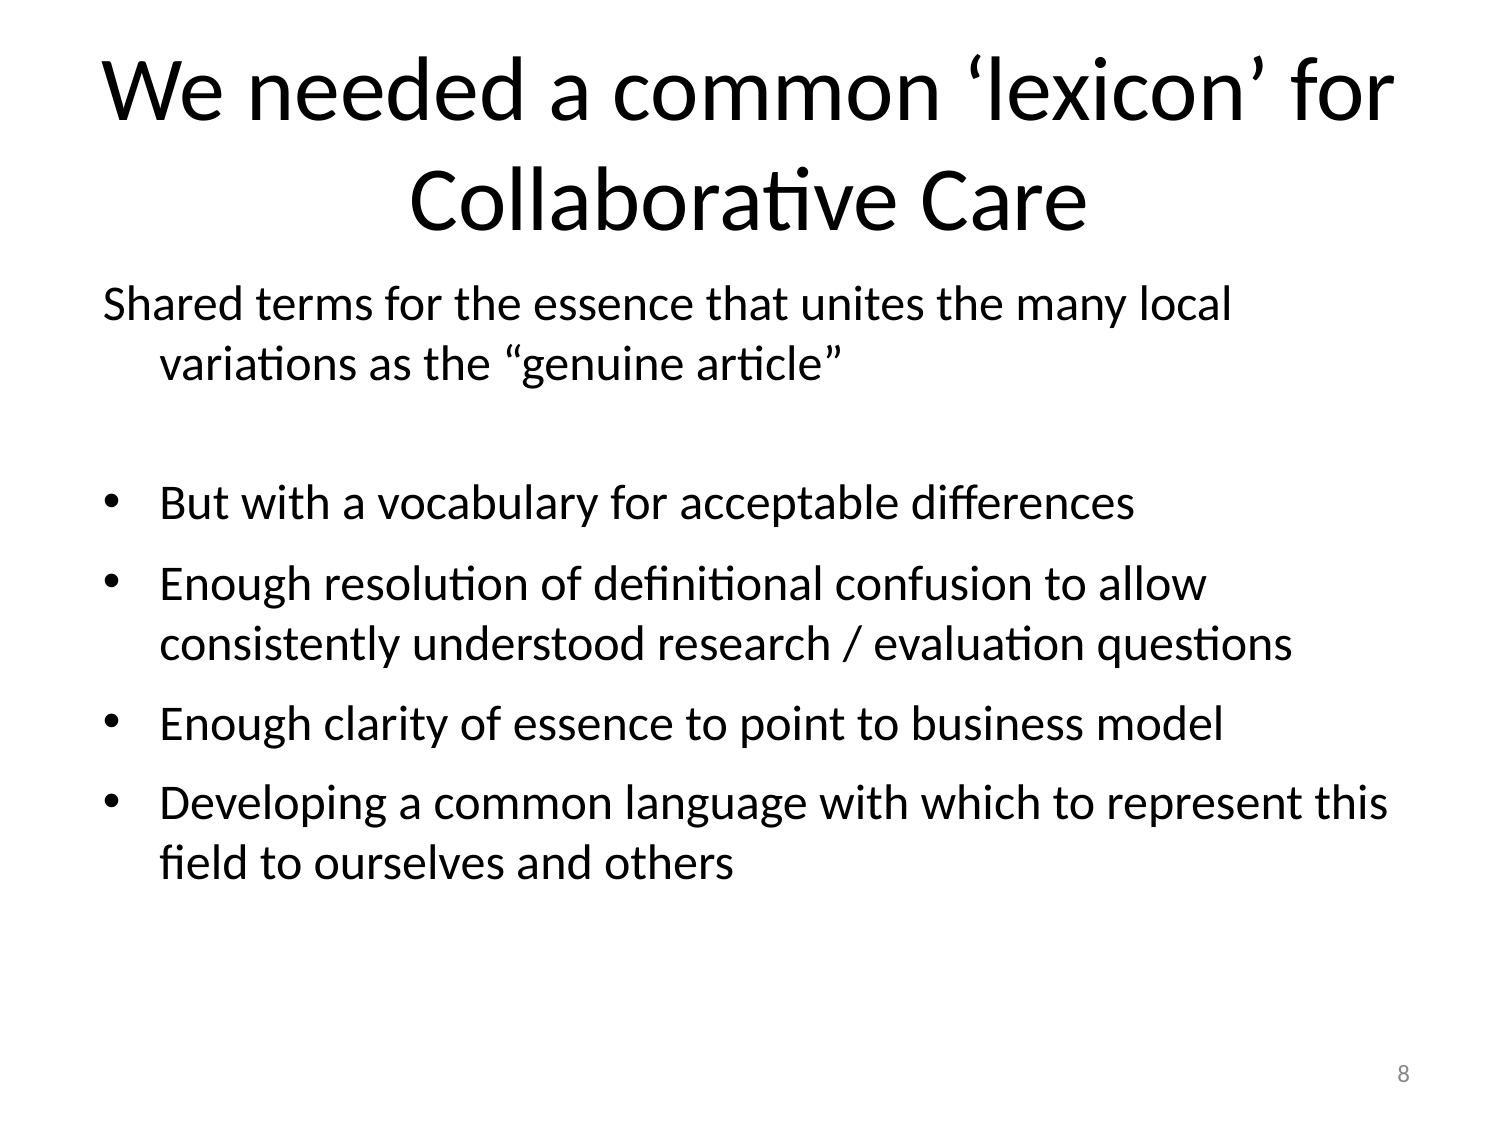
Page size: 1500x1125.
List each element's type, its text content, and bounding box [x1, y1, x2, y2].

slide_number 8 [1074, 1042, 1425, 1103]
list Shared terms for the essence that unites the many local variations as the “genuine article” But with a vocabulary for acceptable differences Enough resolution of definitional confusion to allow consistently understood research / evaluation questions Enough clarity of essence to point to business model Developing a common language with which to represent this field to ourselves and others [74, 262, 1426, 1006]
title We needed a common ‘lexicon’ for Collaborative Care [74, 44, 1426, 233]
